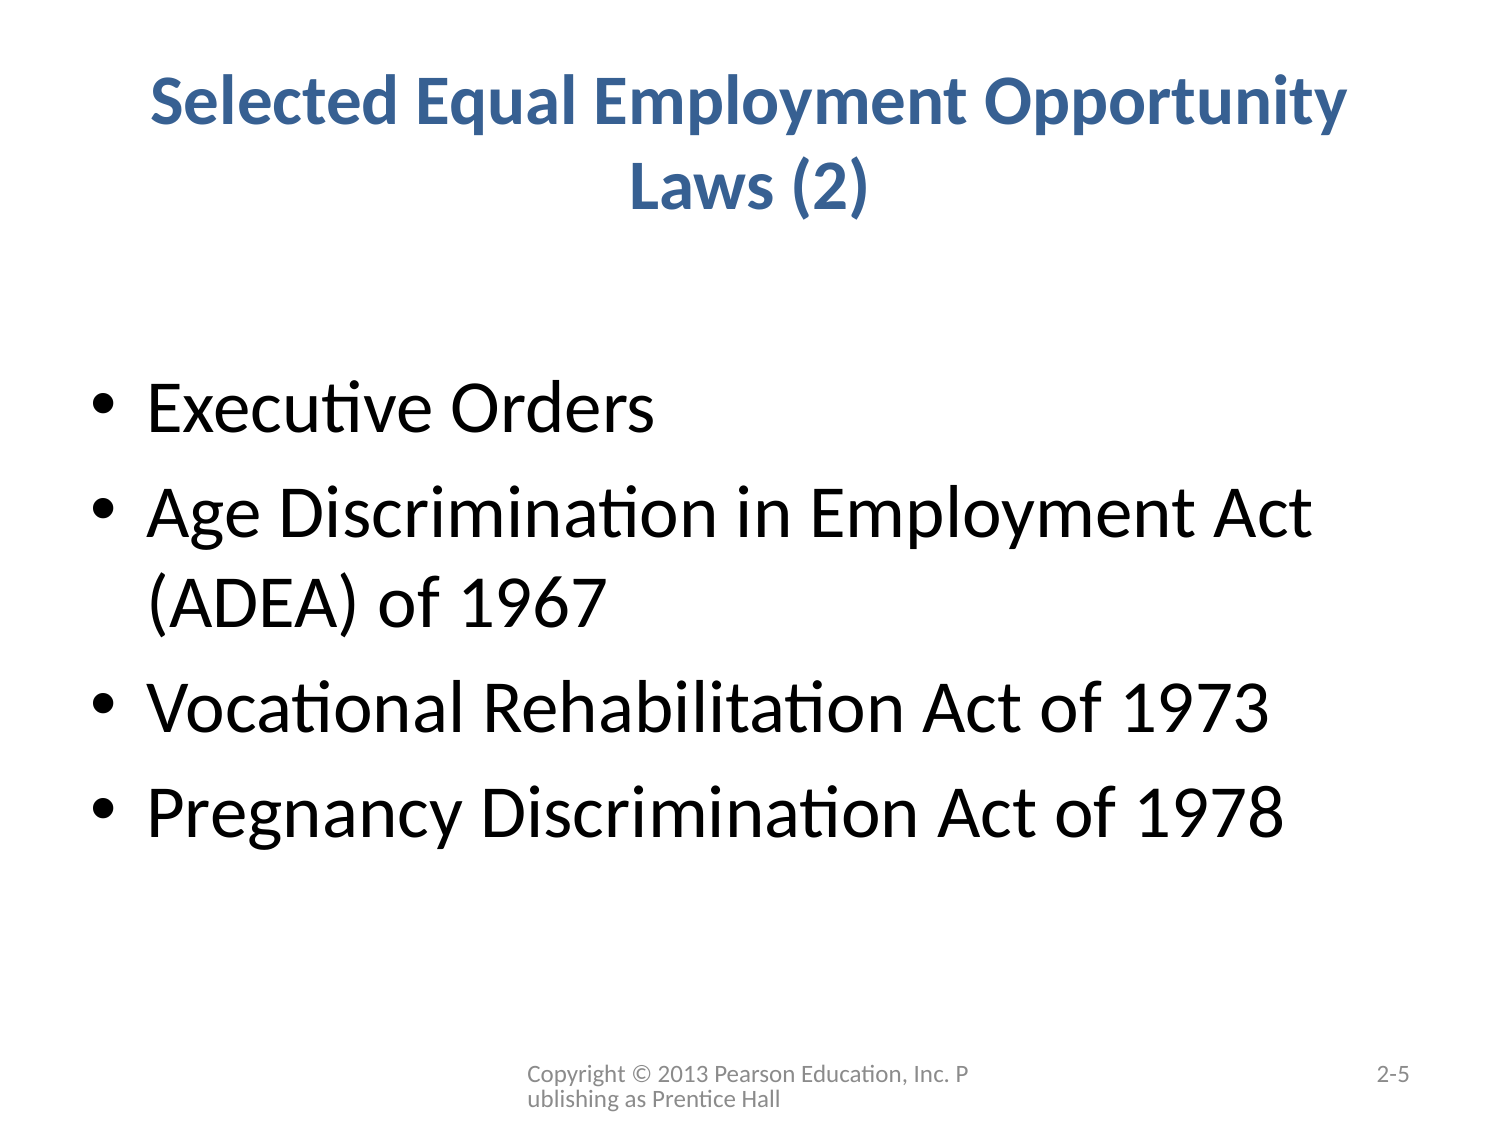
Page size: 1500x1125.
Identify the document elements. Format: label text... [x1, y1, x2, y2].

slide_number 2-5 [1074, 1042, 1425, 1103]
list Executive Orders Age Discrimination in Employment Act (ADEA) of 1967 Vocational Rehabilitation Act of 1973 Pregnancy Discrimination Act of 1978 [75, 350, 1350, 1005]
title Selected Equal Employment Opportunity Laws (2) [75, 45, 1425, 233]
footer Copyright © 2013 Pearson Education, Inc. Publishing as Prentice Hall [512, 1042, 988, 1103]
